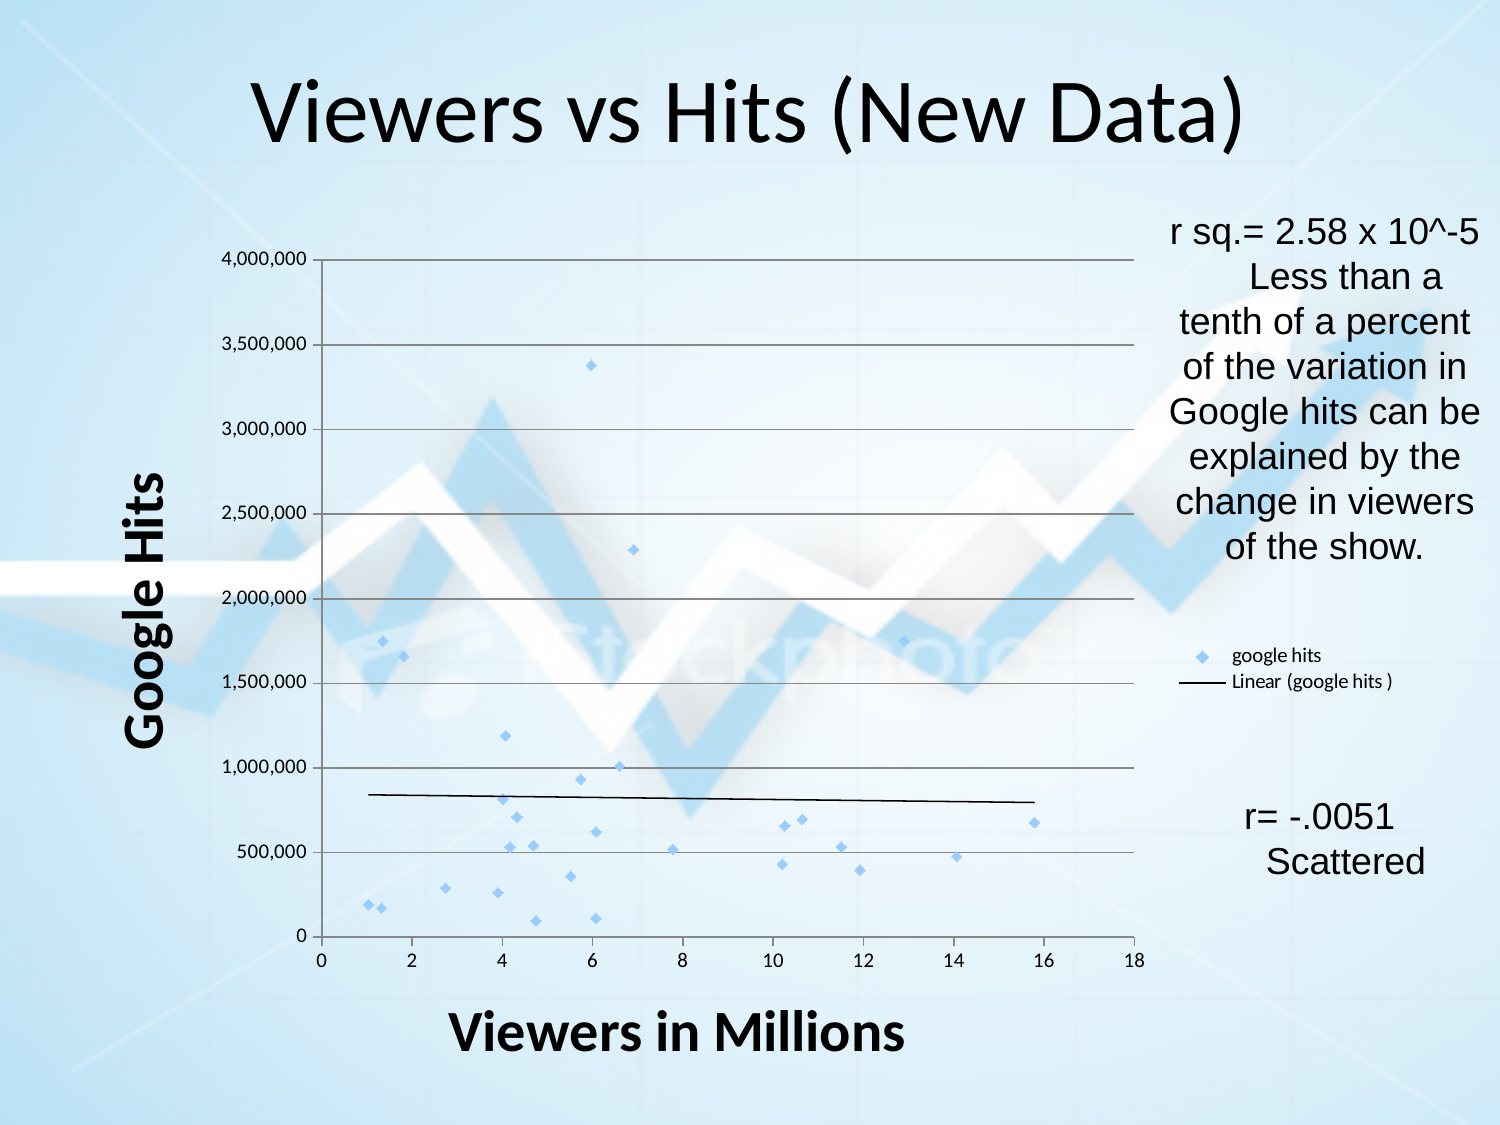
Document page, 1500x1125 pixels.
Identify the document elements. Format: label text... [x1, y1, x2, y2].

chart [74, 232, 1413, 1108]
title Viewers vs Hits (New Data) [74, 12, 1426, 201]
text_box r sq.= 2.58 x 10^-5 Less than a tenth of a percent of the variation in Google hits can be explained by the change in viewers of the show. r= -.0051 Scattered [1149, 199, 1500, 890]
